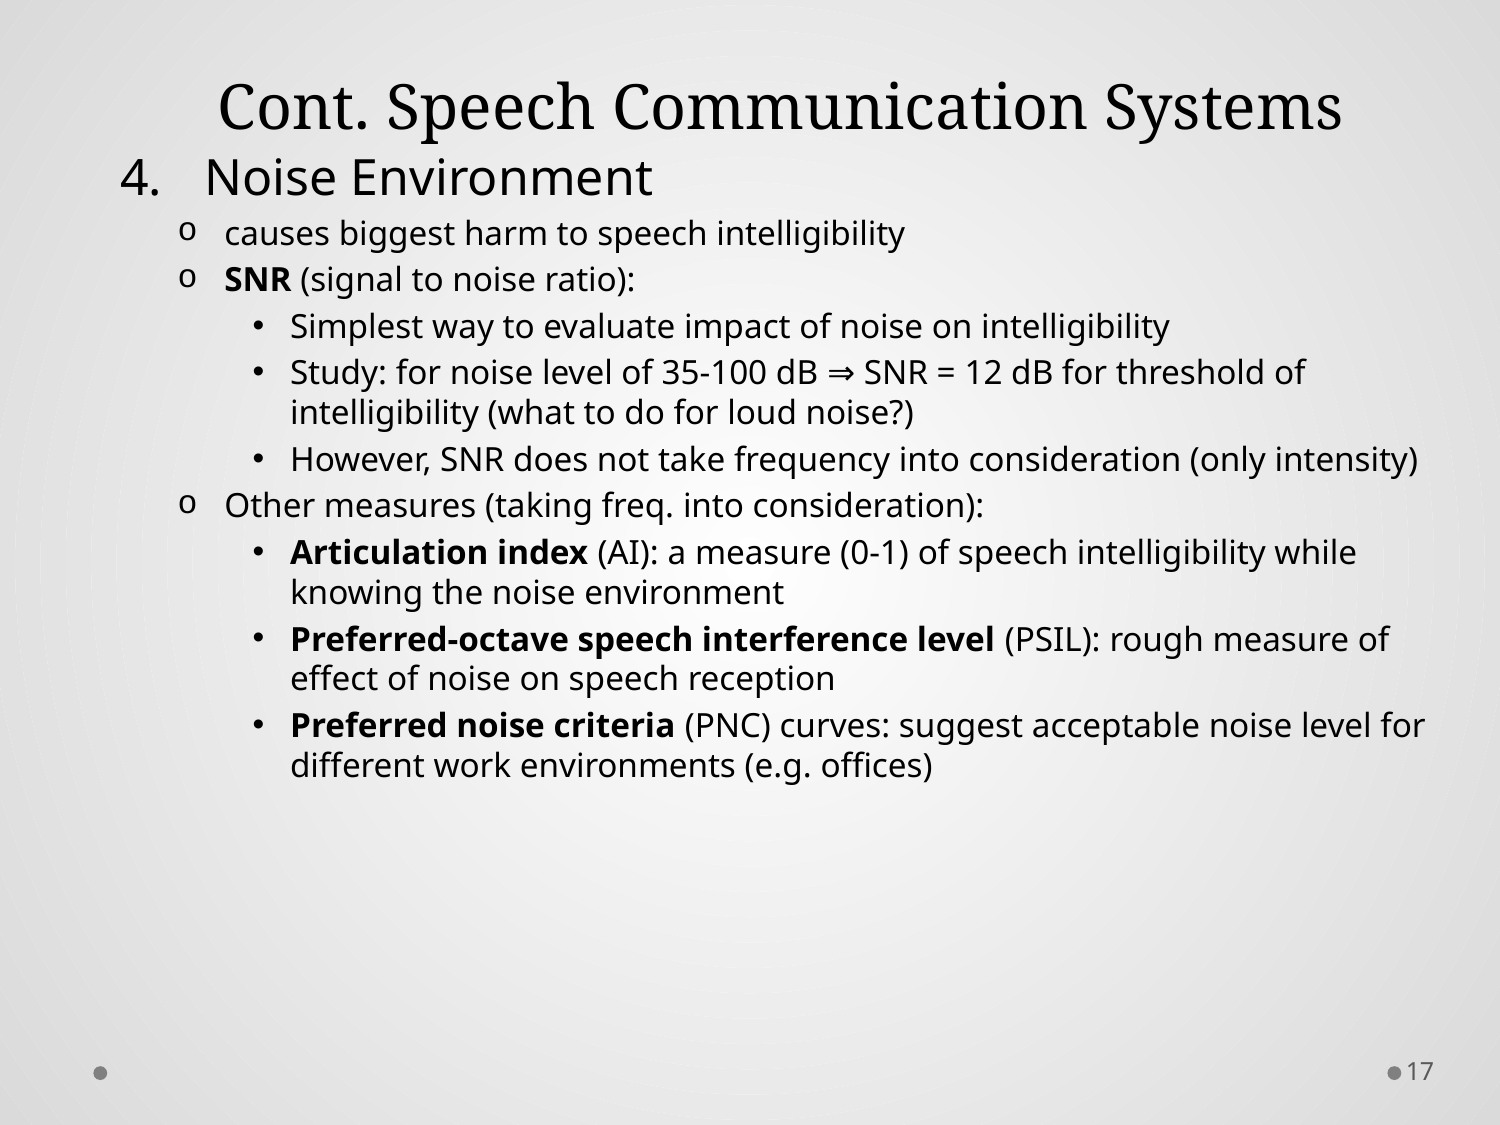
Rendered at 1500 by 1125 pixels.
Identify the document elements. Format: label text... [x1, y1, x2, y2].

title Cont. Speech Communication Systems [62, 50, 1500, 150]
list Noise Environment causes biggest harm to speech intelligibility SNR (signal to noise ratio): Simplest way to evaluate impact of noise on intelligibility Study: for noise level of 35-100 dB ⇒ SNR = 12 dB for threshold of intelligibility (what to do for loud noise?) However, SNR does not take frequency into consideration (only intensity) Other measures (taking freq. into consideration): Articulation index (AI): a measure (0-1) of speech intelligibility while knowing the noise environment Preferred-octave speech interference level (PSIL): rough measure of effect of noise on speech reception Preferred noise criteria (PNC) curves: suggest acceptable noise level for different work environments (e.g. offices) [87, 137, 1463, 1113]
slide_number 17 [1401, 1042, 1494, 1103]
